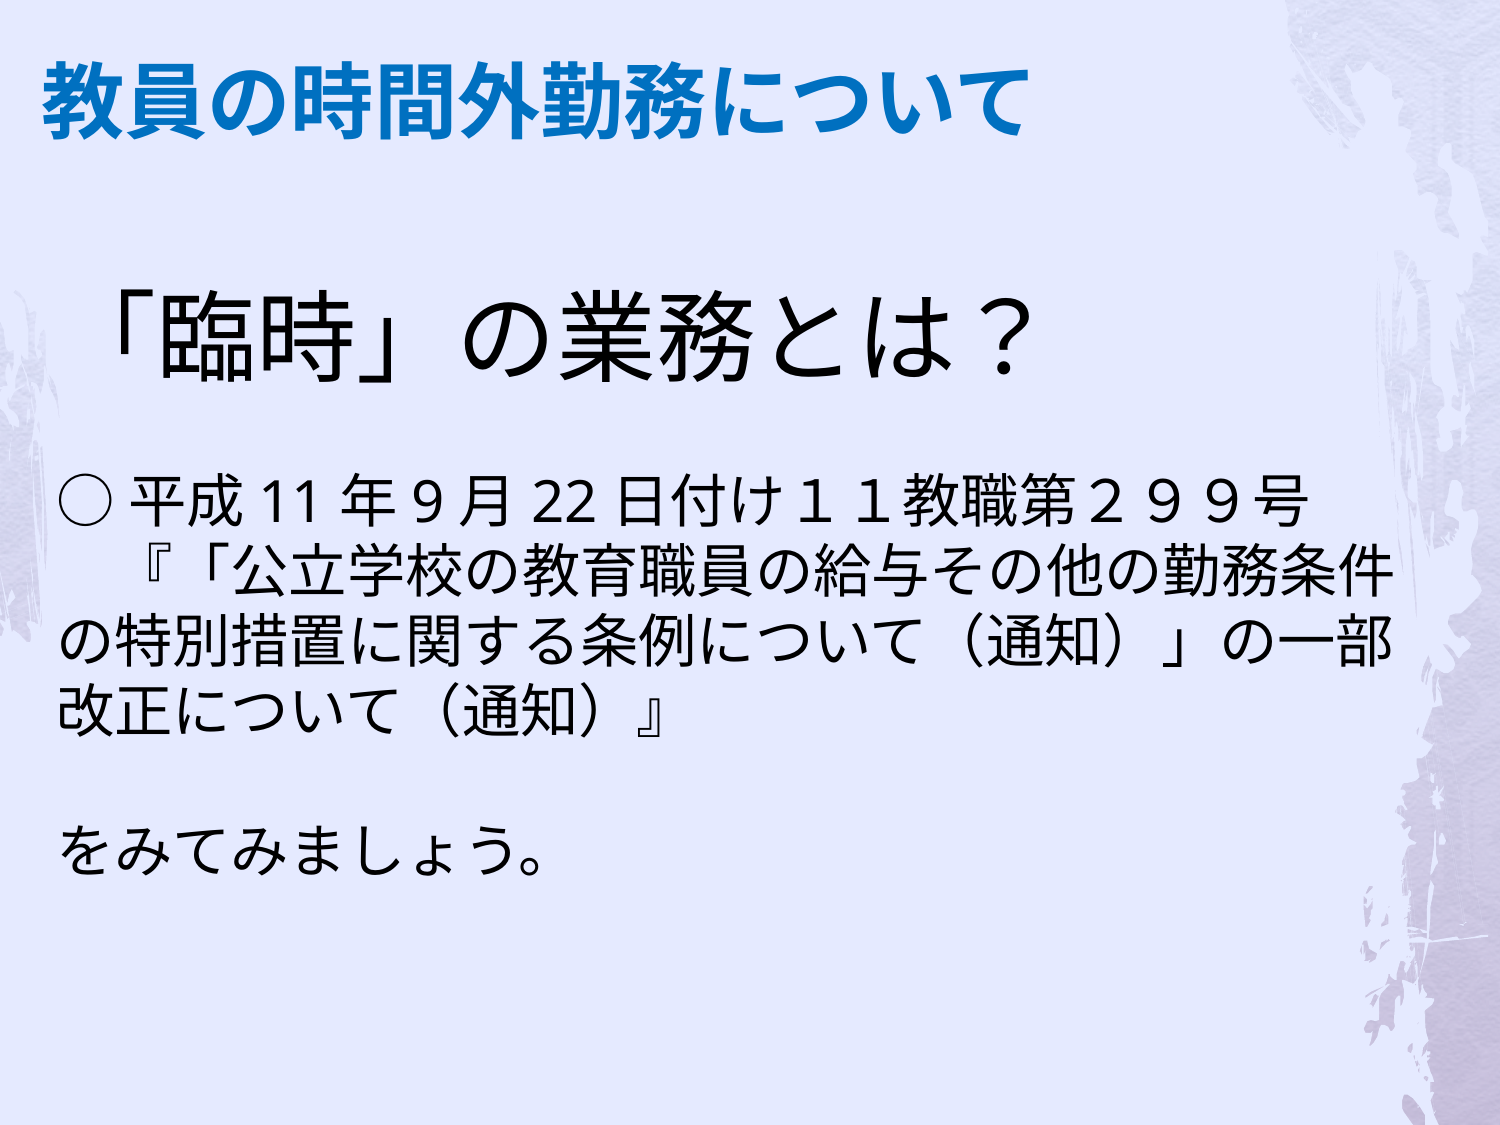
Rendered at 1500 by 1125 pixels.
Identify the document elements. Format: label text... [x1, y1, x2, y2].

text_box 「臨時」の業務とは？ ○平成11年9月22日付け１１教職第２９９号 『「公立学校の教育職員の給与その他の勤務条件の特別措置に関する条例について（通知）」の一部改正について（通知）』 をみてみましょう。 [41, 267, 1447, 1012]
text_box 教員の時間外勤務について [41, 45, 1392, 149]
